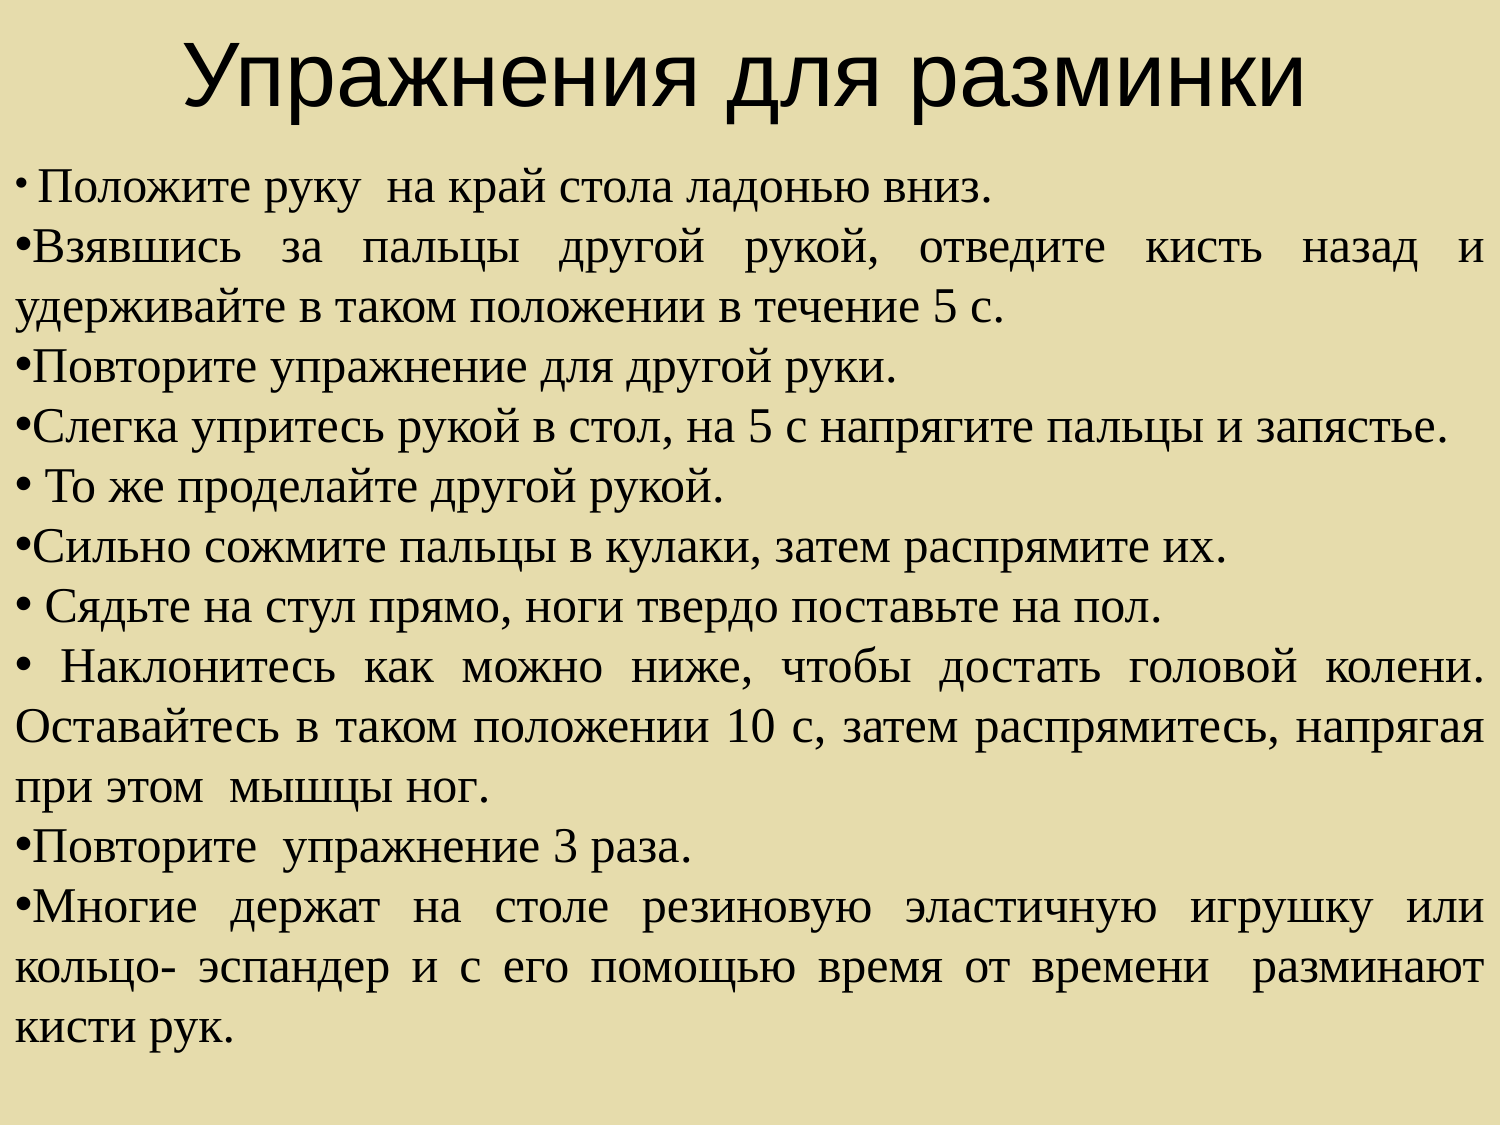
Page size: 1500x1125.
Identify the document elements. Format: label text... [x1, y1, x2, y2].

text_box Положите руку на край стола ладонью вниз. Взявшись за пальцы другой рукой, отведите кисть назад и удерживайте в таком положении в течение 5 с. Повторите упражнение для другой руки. Слегка упритесь рукой в стол, на 5 с напрягите пальцы и запястье. То же проделайте другой рукой. Сильно сожмите пальцы в кулаки, затем распрямите их. Сядьте на стул прямо, ноги твердо поставьте на пол. Наклонитесь как можно ниже, чтобы достать головой колени. Оставайтесь в таком положении 10 с, затем распрямитесь, напрягая при этом мышцы ног. Повторите упражнение 3 раза. Многие держат на столе резиновую эластичную игрушку или кольцо- эспандер и с его помощью время от времени разминают кисти рук. [0, 145, 1500, 1121]
title Упражнения для разминки [70, 0, 1421, 141]
